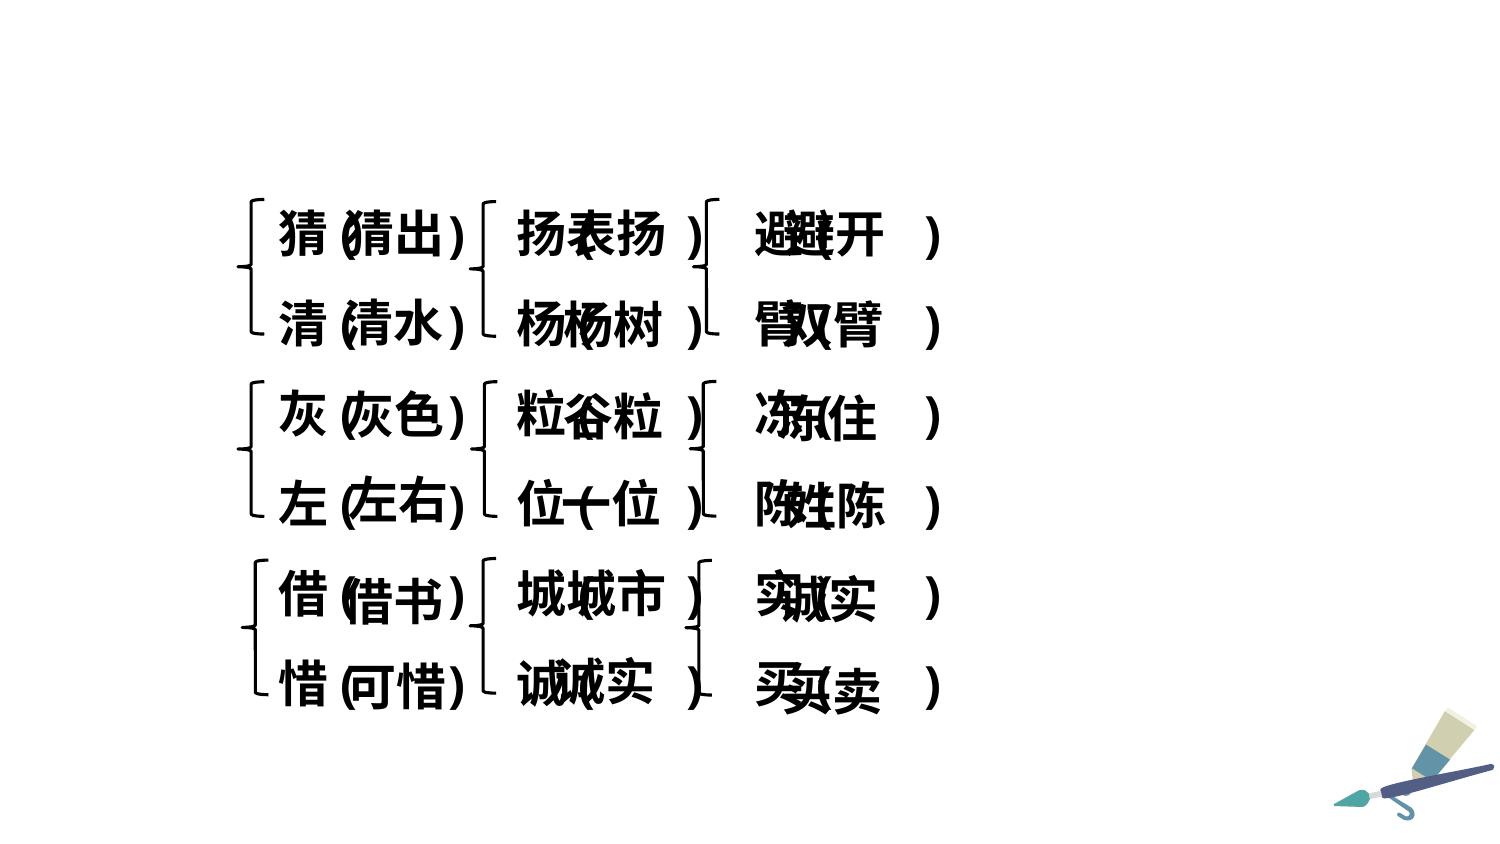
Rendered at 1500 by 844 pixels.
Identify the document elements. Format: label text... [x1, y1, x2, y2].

text_box 城市 [551, 525, 682, 630]
text_box 避开 [770, 165, 901, 270]
text_box [242, 560, 269, 695]
text_box [470, 201, 497, 337]
text_box 可惜 [331, 618, 461, 724]
text_box [693, 199, 720, 335]
text_box 谷粒 [548, 347, 679, 453]
text_box 表扬 [551, 165, 682, 270]
text_box 双臂 [768, 256, 899, 362]
text_box [470, 558, 497, 694]
text_box 杨树 [548, 255, 679, 347]
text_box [1358, 708, 1481, 844]
text_box 猜( ) 扬( ) 避( ) 清( ) 杨( ) 臂( ) 灰( ) 粒( ) 冻( ) 左( ) 位( ) 陈( ) 借( ) 城( ) 实( ) 惜( ) 诚( ) 买( ) [893, 165, 1458, 721]
text_box 诚实 [541, 612, 671, 718]
text_box 猜( ) 扬( ) 避( ) 清( ) 杨( ) 臂( ) 灰( ) 粒( ) 冻( ) 左( ) 位( ) 陈( ) 借( ) 城( ) 实( ) 惜( ) 诚( ) 买( ) [263, 165, 333, 721]
text_box 一位 [546, 435, 677, 540]
text_box [690, 381, 717, 517]
text_box [685, 560, 712, 696]
text_box 诚实 [763, 530, 894, 636]
text_box 灰色 [330, 346, 460, 452]
text_box 猜出 [329, 165, 460, 270]
text_box [471, 381, 498, 517]
text_box 猜( ) 扬( ) 避( ) 清( ) 杨( ) 臂( ) 灰( ) 粒( ) 冻( ) 左( ) 位( ) 陈( ) 借( ) 城( ) 实( ) 惜( ) 诚( ) 买( ) [459, 165, 772, 721]
text_box 买卖 [767, 622, 898, 728]
text_box 姓陈 [772, 436, 902, 542]
text_box 左右 [333, 431, 464, 537]
text_box 清水 [328, 253, 459, 359]
text_box 借书 [328, 533, 459, 638]
text_box [237, 199, 265, 335]
text_box [237, 381, 265, 517]
text_box 冻住 [763, 350, 893, 456]
